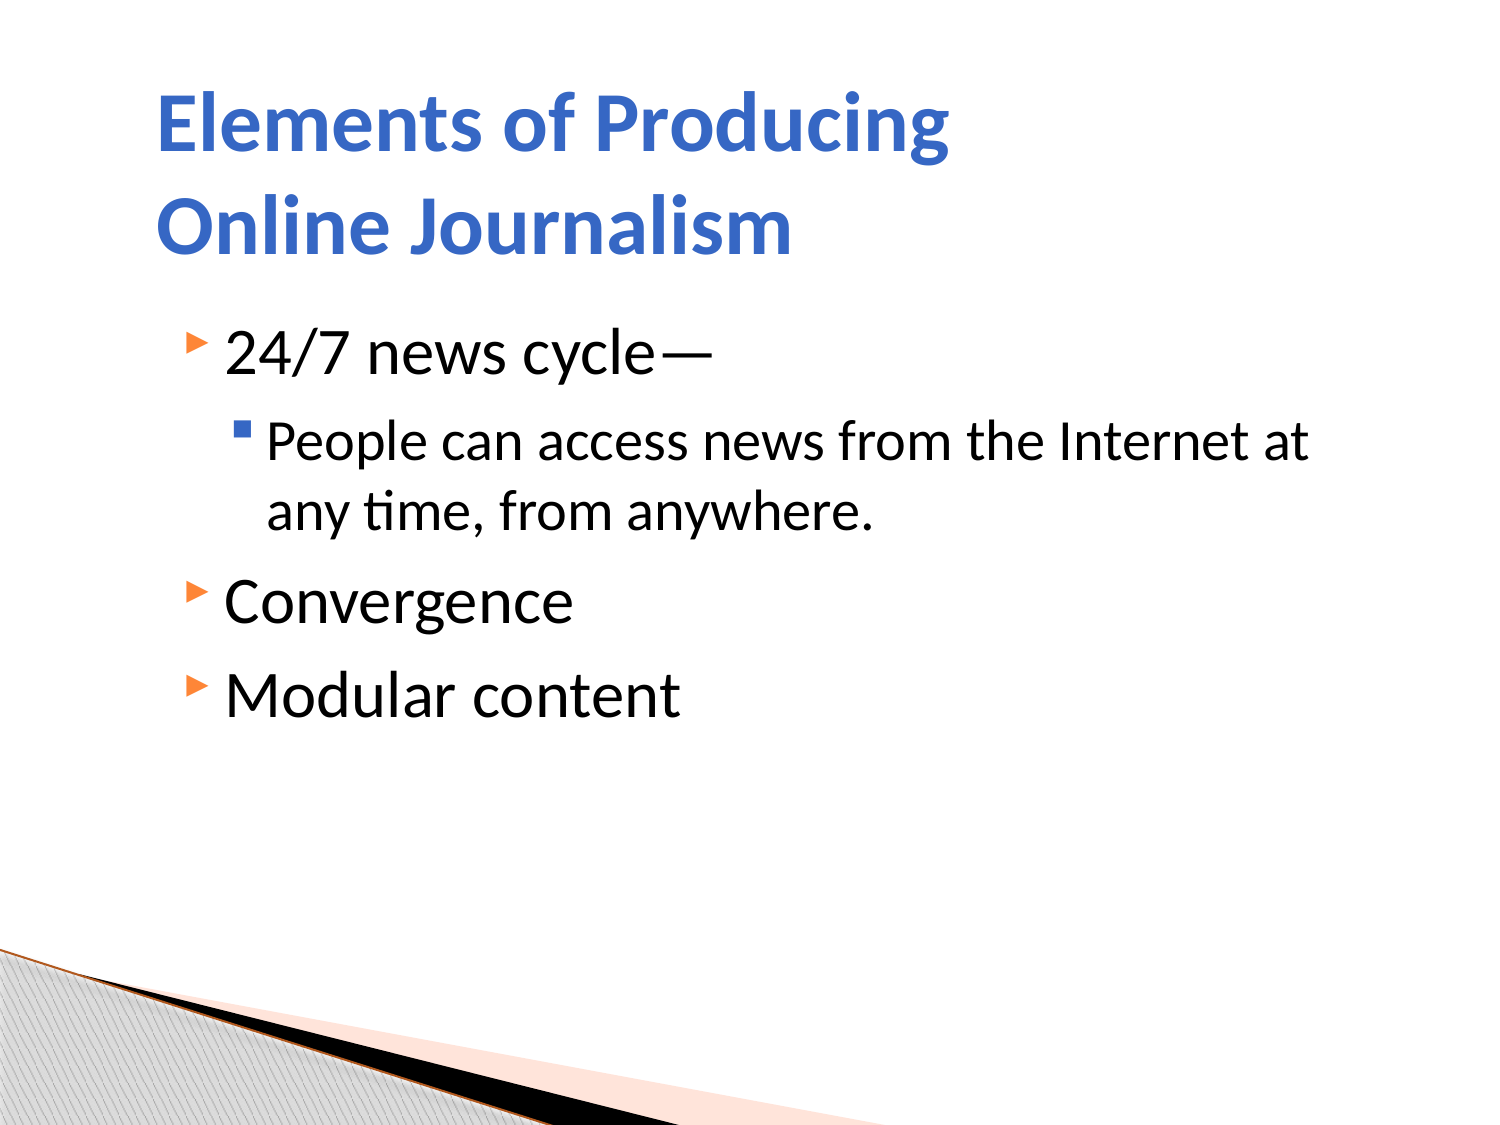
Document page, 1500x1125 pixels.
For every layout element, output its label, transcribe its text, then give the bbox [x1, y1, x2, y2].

title Elements of Producing Online Journalism [62, 75, 1413, 263]
list 24/7 news cycle— People can access news from the Internet at any time, from anywhere. Convergence Modular content [150, 299, 1388, 1043]
